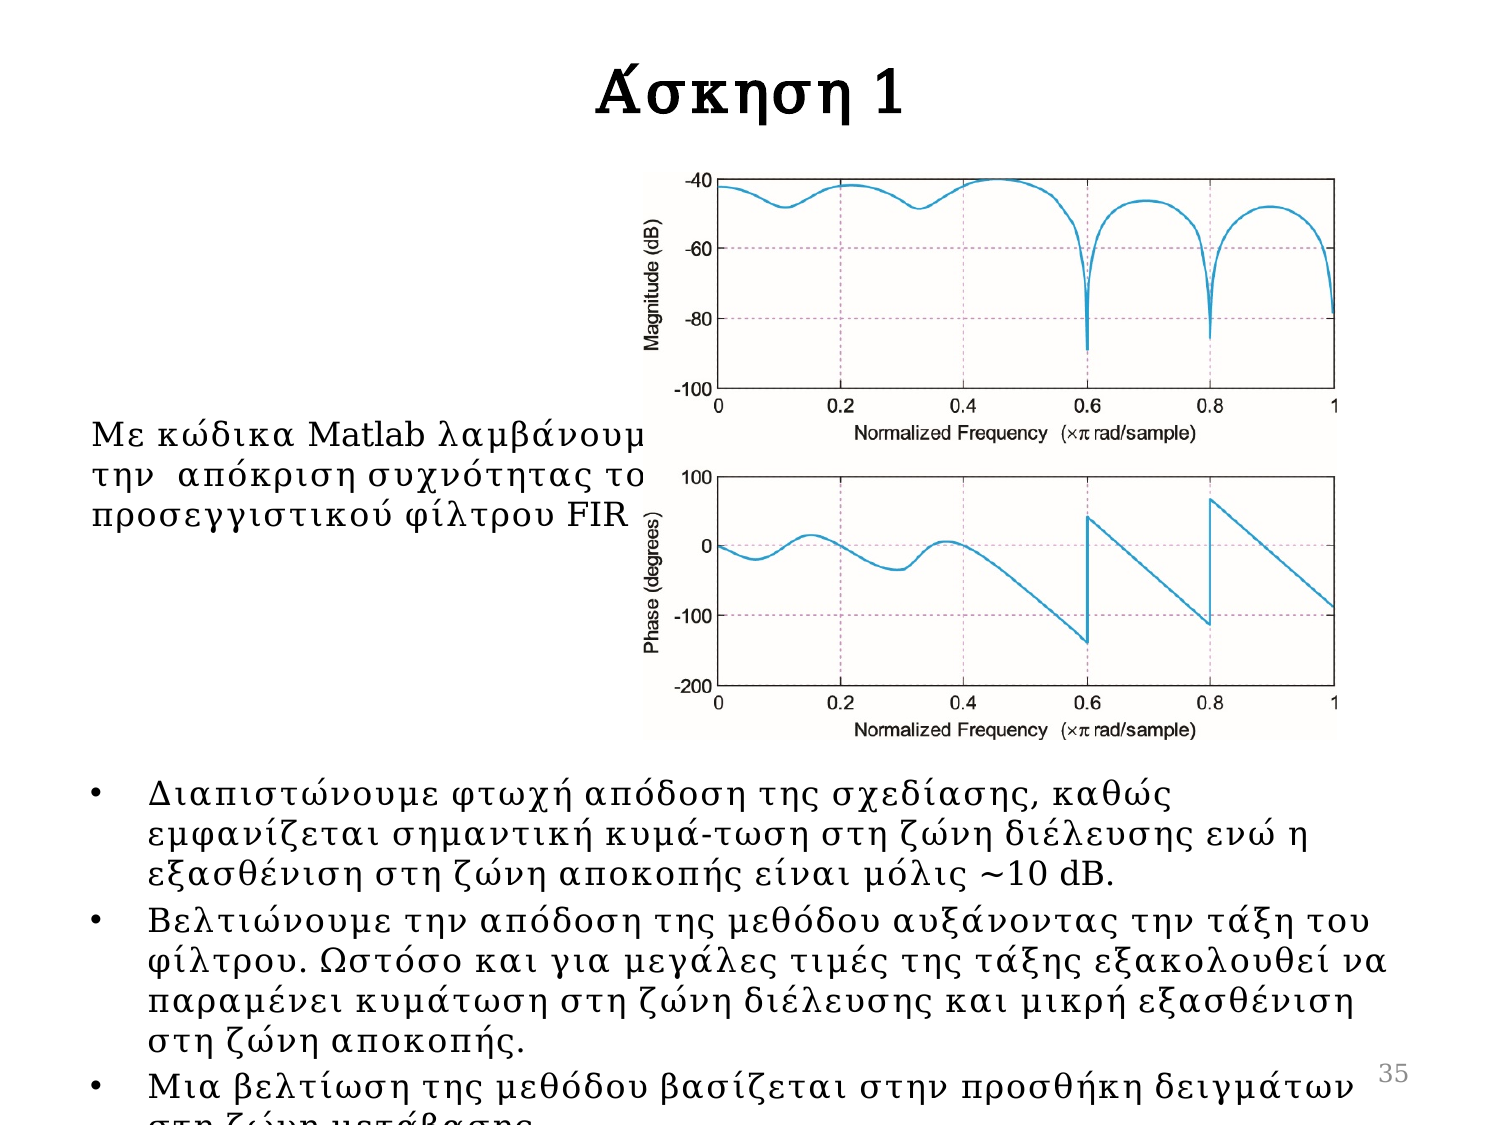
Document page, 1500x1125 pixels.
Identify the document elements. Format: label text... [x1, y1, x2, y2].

slide_number 35 [1222, 1042, 1425, 1103]
picture [643, 172, 1337, 740]
list Με κώδικα Matlab λαμβάνουμε την απόκριση συχνότητας του προσεγγιστικού φίλτρου FIR Διαπιστώνουμε φτωχή απόδοση της σχεδίασης, καθώς εμφανίζεται σημαντική κυμά-τωση στη ζώνη διέλευσης ενώ η εξασθένιση στη ζώνη αποκοπής είναι μόλις ~10 dB. Βελτιώνουμε την απόδοση της μεθόδου αυξάνοντας την τάξη του φίλτρου. Ωστόσο και για μεγάλες τιμές της τάξης εξακολουθεί να παραμένει κυμάτωση στη ζώνη διέλευσης και μικρή εξασθένιση στη ζώνη αποκοπής. Μια βελτίωση της μεθόδου βασίζεται στην προσθήκη δειγμάτων στη ζώνη μετάβασης. [75, 172, 1425, 1094]
title Άσκηση 1 [76, 19, 1424, 159]
